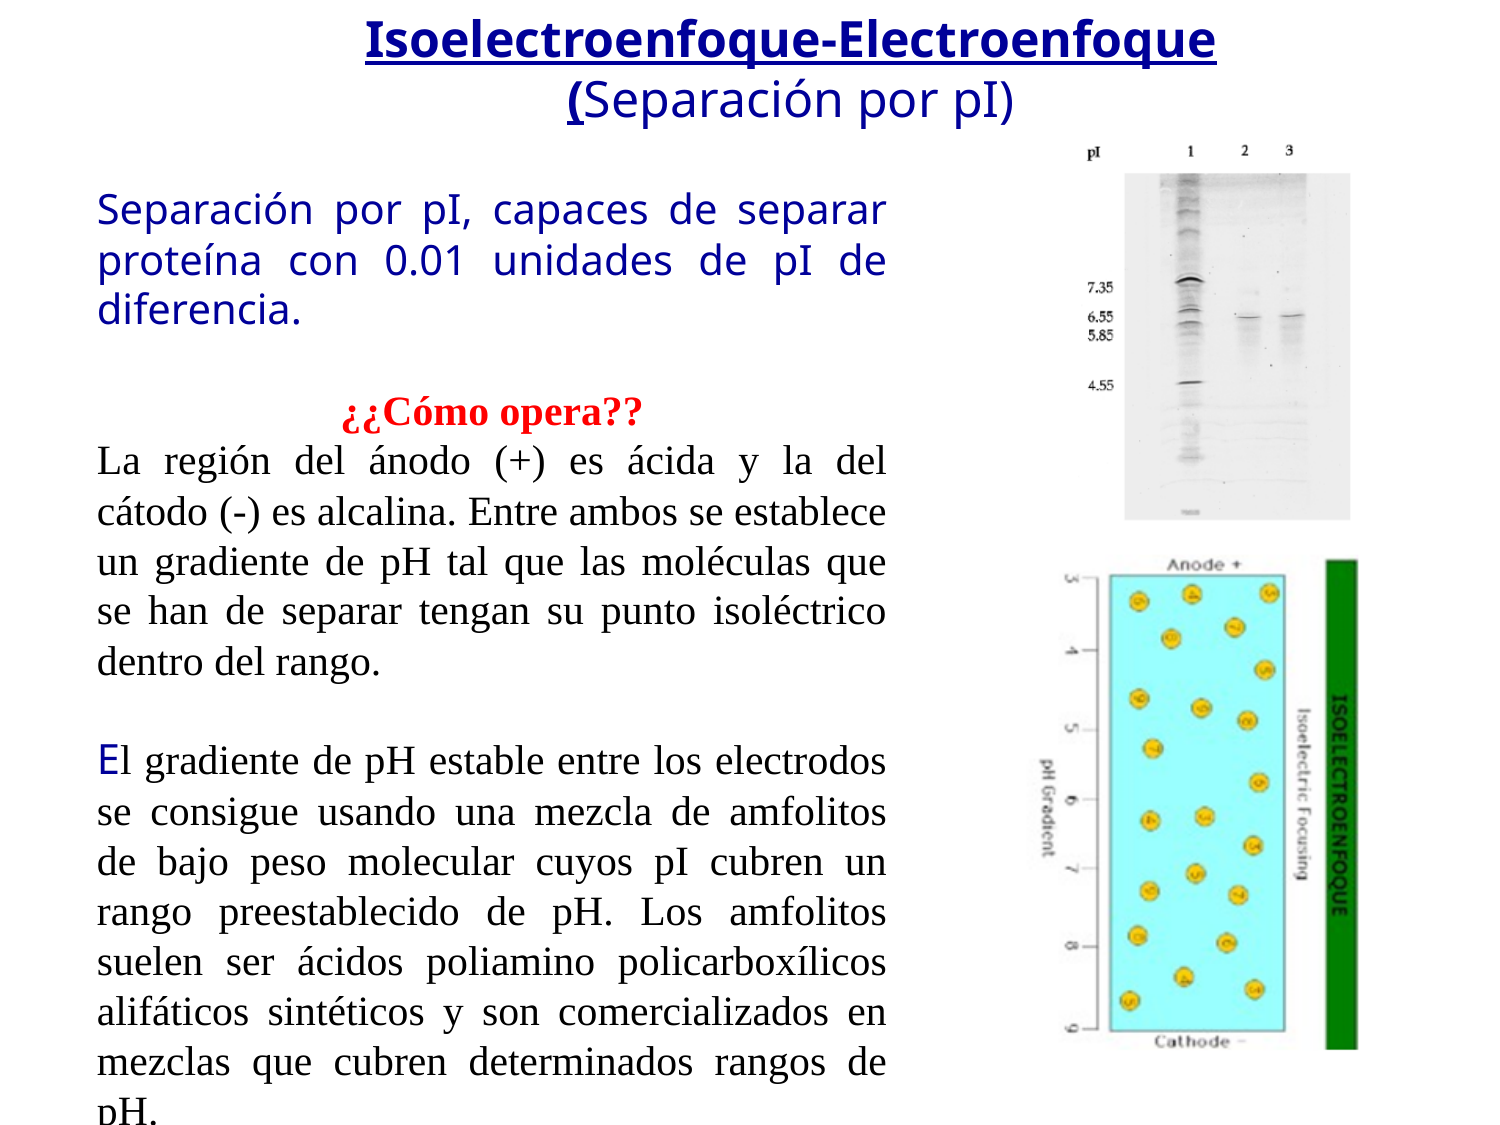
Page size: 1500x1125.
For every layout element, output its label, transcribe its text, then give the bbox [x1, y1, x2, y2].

text_box Isoelectroenfoque-Electroenfoque (Separación por pI) [234, 0, 1348, 135]
picture [1007, 538, 1393, 1072]
picture [1077, 140, 1357, 526]
text_box Separación por pI, capaces de separar proteína con 0.01 unidades de pI de diferencia. ¿¿Cómo opera?? La región del ánodo (+) es ácida y la del cátodo (-) es alcalina. Entre ambos se establece un gradiente de pH tal que las moléculas que se han de separar tengan su punto isoléctrico dentro del rango. El gradiente de pH estable entre los electrodos se consigue usando una mezcla de amfolitos de bajo peso molecular cuyos pI cubren un rango preestablecido de pH. Los amfolitos suelen ser ácidos poliamino policarboxílicos alifáticos sintéticos y son comercializados en mezclas que cubren determinados rangos de pH. [82, 175, 903, 1125]
